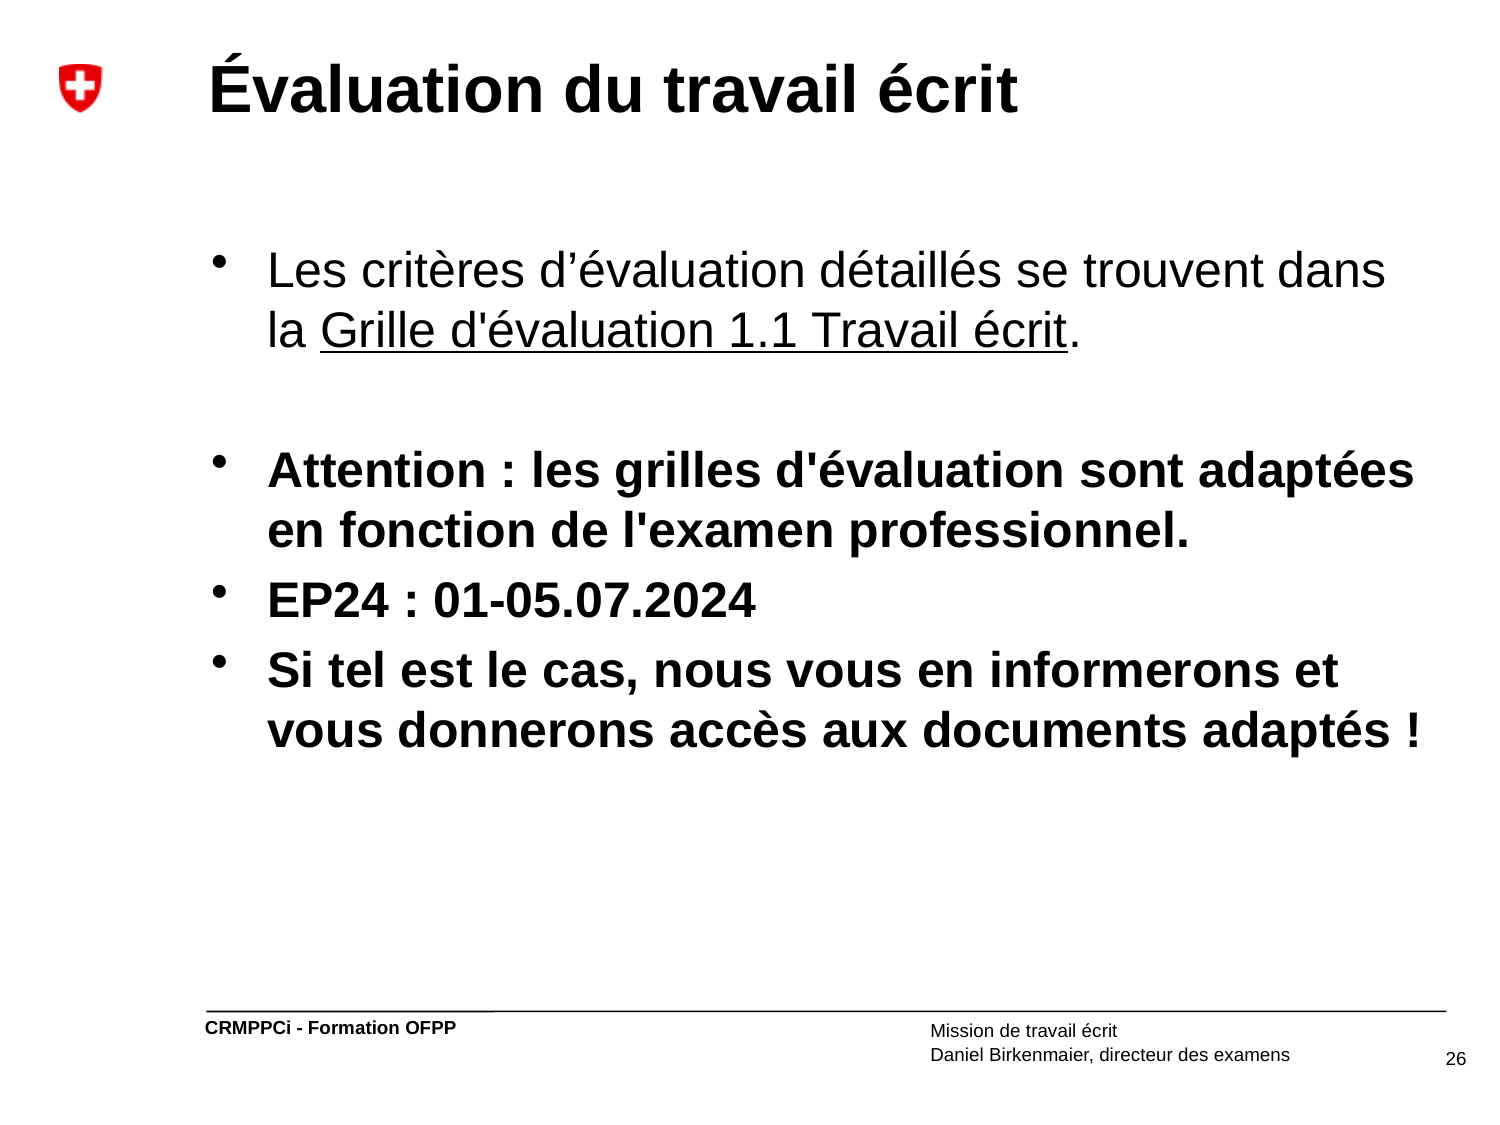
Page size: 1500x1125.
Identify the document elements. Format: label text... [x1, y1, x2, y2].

slide_number Mission de travail écrit [915, 1011, 1447, 1048]
picture [59, 64, 103, 114]
footer Daniel Birkenmaier, directeur des examens [915, 1048, 1447, 1071]
title Évaluation du travail écrit [207, 45, 1433, 209]
list Les critères d’évaluation détaillés se trouvent dans la Grille d'évaluation 1.1 Travail écrit. Attention : les grilles d'évaluation sont adaptées en fonction de l'examen professionnel. EP24 : 01-05.07.2024 Si tel est le cas, nous vous en informerons et vous donnerons accès aux documents adaptés ! [210, 237, 1438, 1012]
